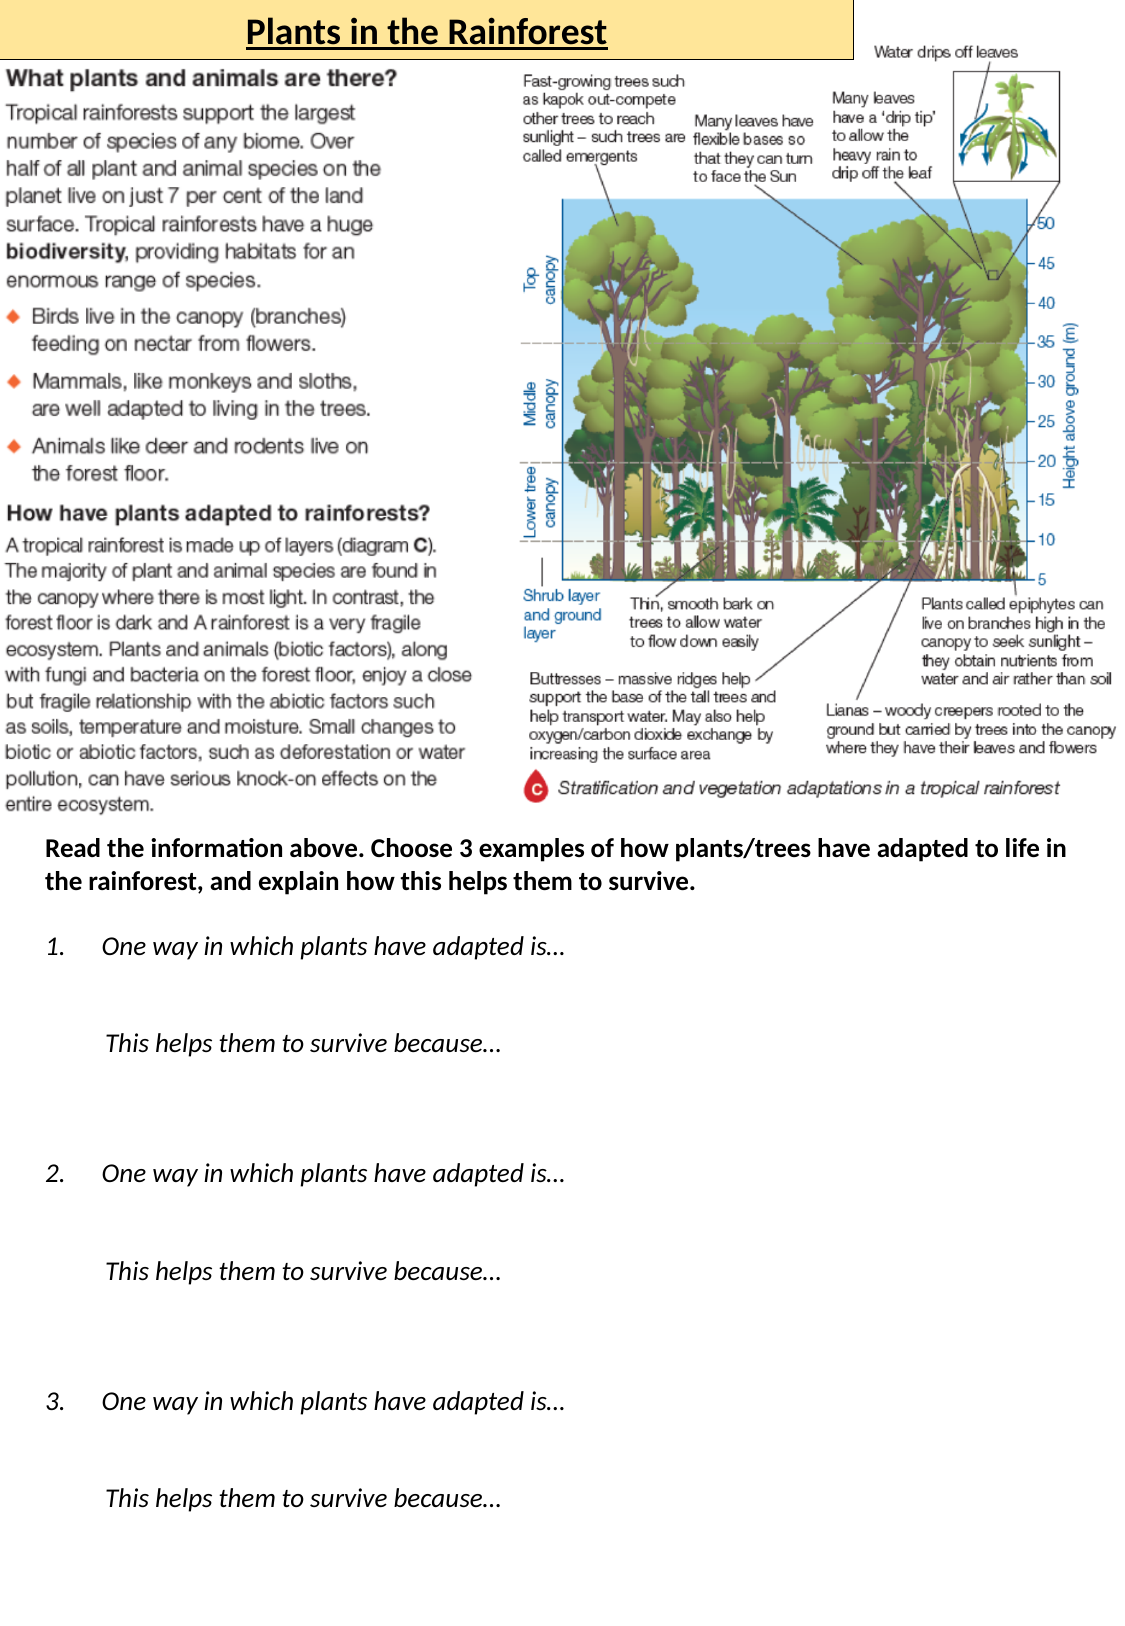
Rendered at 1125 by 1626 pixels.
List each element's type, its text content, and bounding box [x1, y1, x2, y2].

text_box Read the information above. Choose 3 examples of how plants/trees have adapted to life in the rainforest, and explain how this helps them to survive. One way in which plants have adapted is… This helps them to survive because… One way in which plants have adapted is… This helps them to survive because… One way in which plants have adapted is… This helps them to survive because… [30, 823, 1095, 1553]
picture [0, 30, 1125, 901]
text_box Plants in the Rainforest [0, 0, 854, 60]
